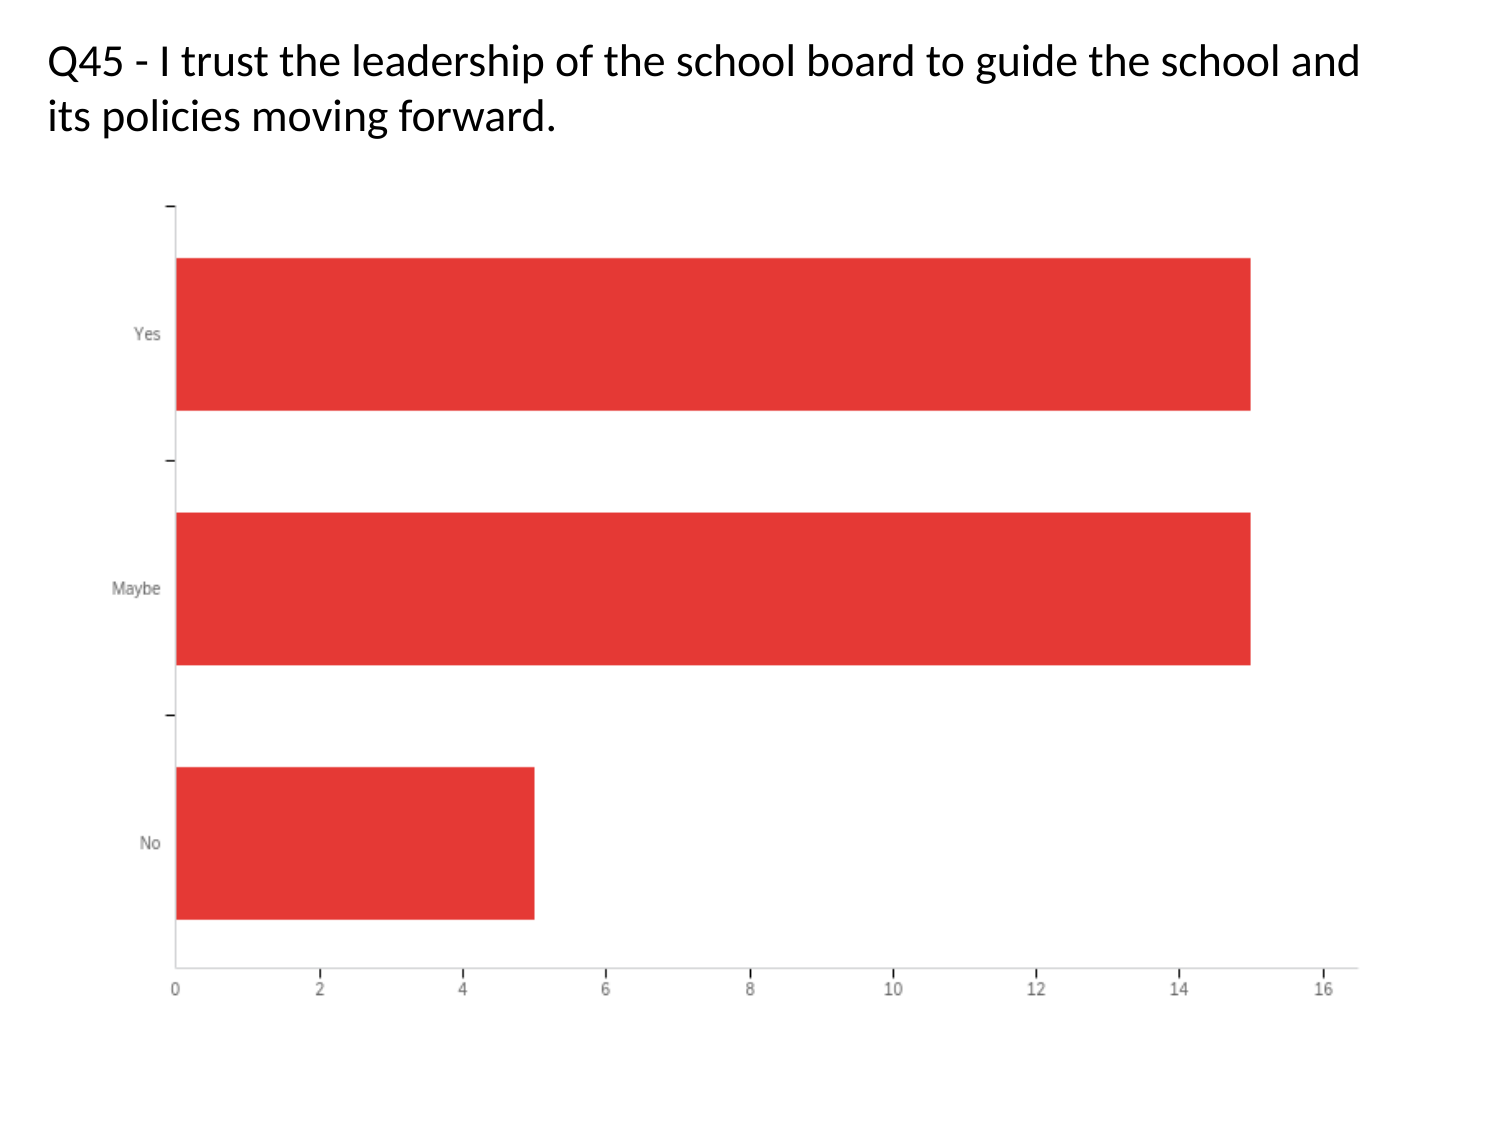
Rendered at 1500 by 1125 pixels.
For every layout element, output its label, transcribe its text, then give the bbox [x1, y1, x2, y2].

text_box Q45 - I trust the leadership of the school board to guide the school and its policies moving forward. [32, 22, 1383, 84]
picture [93, 196, 1407, 1018]
